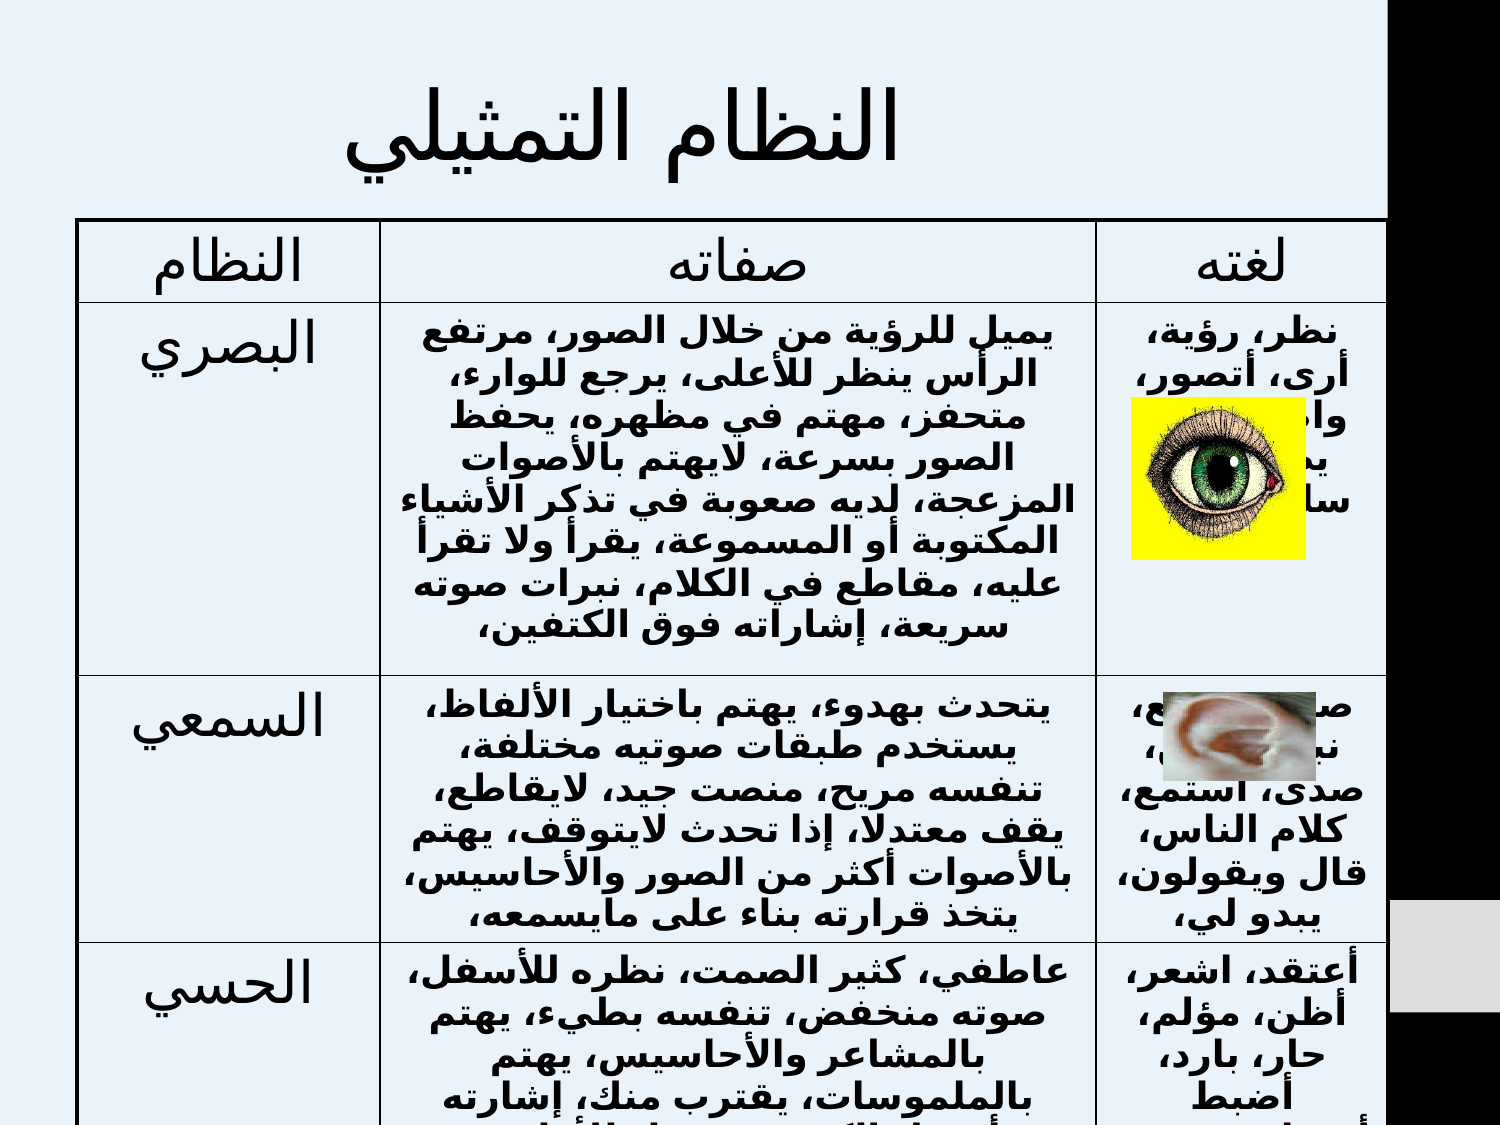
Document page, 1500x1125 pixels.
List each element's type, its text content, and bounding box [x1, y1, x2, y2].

table_cell يميل للرؤية من خلال الصور، مرتفع الرأس ينظر للأعلى، يرجع للوارء، متحفز، مهتم في مظهره، يحفظ الصور بسرعة، لايهتم بالأصوات المزعجة، لديه صعوبة في تذكر الأشياء المكتوبة أو المسموعة، يقرأ ولا تقرأ عليه، مقاطع في الكلام، نبرات صوته سريعة، إشاراته فوق الكتفين، [381, 303, 1095, 675]
table_cell نظر، رؤية، أرى، أتصور، واضح، بصر، يظهر لي، سلط الضوء. [1097, 303, 1386, 675]
table_cell الحسي [79, 943, 379, 1125]
table_cell عاطفي، كثير الصمت، نظره للأسفل، صوته منخفض، تنفسه بطيء، يهتم بالمشاعر والأحاسيس، يهتم بالملموسات، يقترب منك، إشارته أسفل الكتفين، يميل للأمام، [381, 943, 1095, 1125]
table_cell البصري [79, 303, 379, 675]
table_header النظام [79, 222, 379, 302]
table_header صفاته [381, 222, 1095, 302]
picture [1162, 691, 1316, 781]
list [1130, 396, 1306, 560]
table_cell صوت، سمع، نبرة، رنين، صدى، استمع، كلام الناس، قال ويقولون، يبدو لي، [1097, 676, 1386, 942]
table_cell السمعي [79, 676, 379, 942]
title النظام التمثيلي [56, 68, 1189, 176]
table_header لغته [1097, 222, 1386, 302]
table_cell أعتقد، اشعر، أظن، مؤلم، حار، بارد، أضبط أعصابي، عديم الإحساس، ثقيل دم، معكر، حاد [1097, 943, 1386, 1125]
table_cell يتحدث بهدوء، يهتم باختيار الألفاظ، يستخدم طبقات صوتيه مختلفة، تنفسه مريح، منصت جيد، لايقاطع، يقف معتدلا، إذا تحدث لايتوقف، يهتم بالأصوات أكثر من الصور والأحاسيس، يتخذ قرارته بناء على مايسمعه، [381, 676, 1095, 942]
